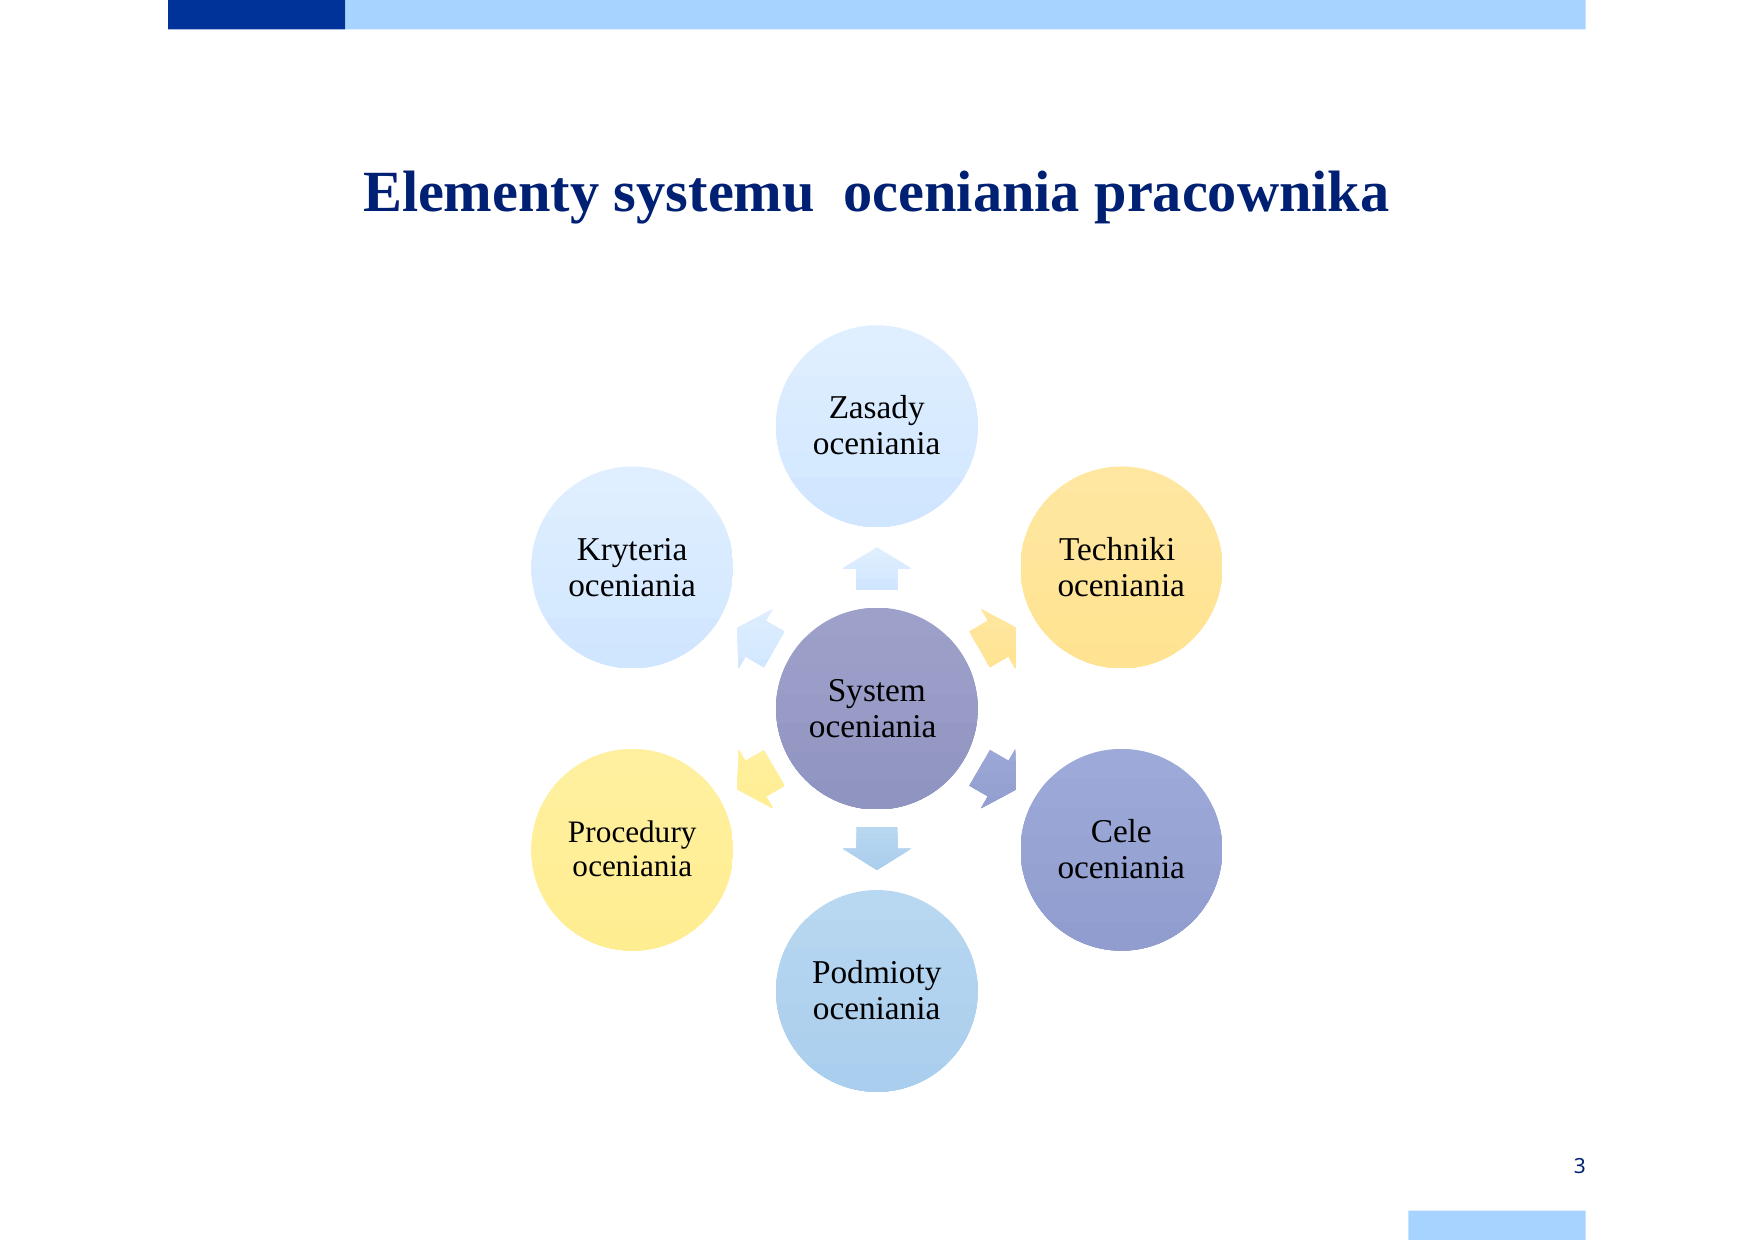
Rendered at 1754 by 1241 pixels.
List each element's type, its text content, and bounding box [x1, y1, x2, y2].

title Elementy systemu oceniania pracownika [168, 147, 1586, 324]
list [168, 324, 1586, 1093]
slide_number 3 [1408, 1151, 1586, 1182]
